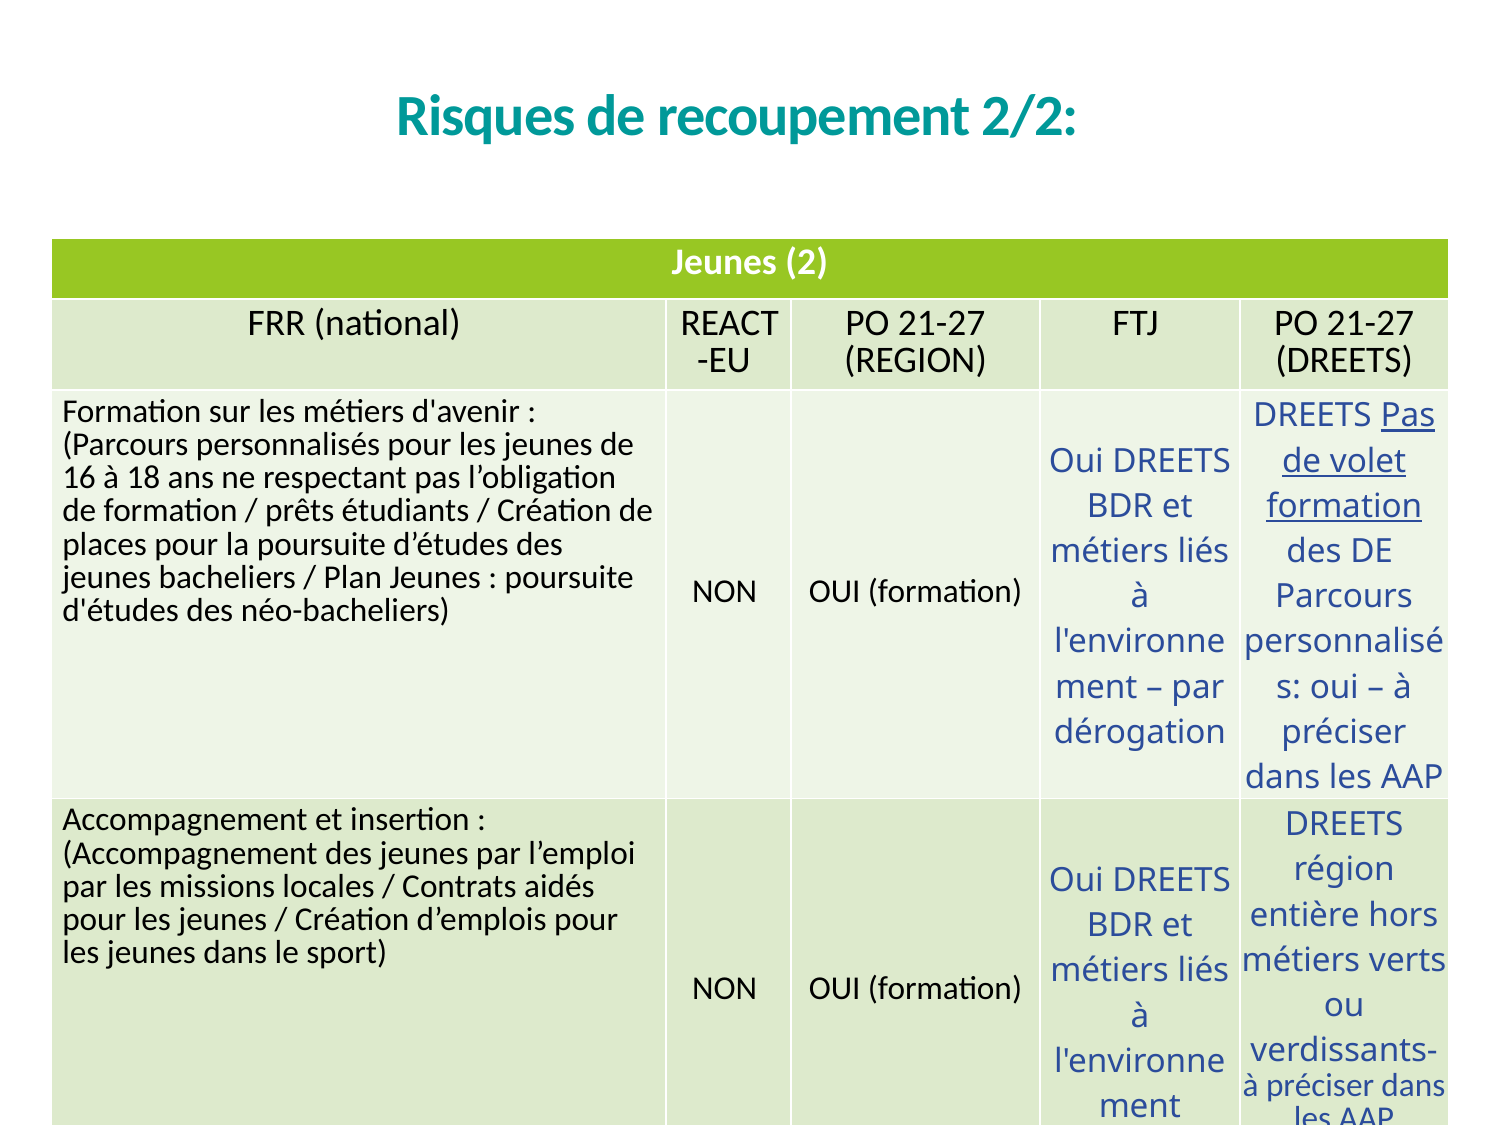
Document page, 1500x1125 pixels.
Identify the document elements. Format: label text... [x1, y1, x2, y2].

table_cell DREETS Pas de volet formation des DE Parcours personnalisés: oui – à préciser dans les AAP [1241, 391, 1448, 798]
table_cell DREETS région entière hors métiers verts ou verdissants- à préciser dans les AAP [1241, 799, 1448, 1125]
table_cell Accompagnement et insertion : (Accompagnement des jeunes par l’emploi par les missions locales / Contrats aidés pour les jeunes / Création d’emplois pour les jeunes dans le sport) [52, 799, 665, 1125]
title Risques de recoupement 2/2: [103, 38, 1397, 237]
table_cell NON [667, 799, 790, 1125]
table_cell FRR (national) [52, 300, 665, 389]
table_cell NON [667, 391, 790, 798]
table_cell REACT-EU [667, 300, 790, 389]
table_header Jeunes (2) [52, 239, 1448, 298]
table_cell OUI (formation) [792, 799, 1039, 1125]
table_cell Oui DREETS BDR et métiers liés à l'environnement [1041, 799, 1239, 1125]
table_cell OUI (formation) [792, 391, 1039, 798]
slide_number 91 [1074, 1042, 1425, 1103]
table_cell FTJ [1041, 300, 1239, 389]
table_cell PO 21-27 (DREETS) [1241, 300, 1448, 389]
table_cell PO 21-27 (REGION) [792, 300, 1039, 389]
table_cell Formation sur les métiers d'avenir : (Parcours personnalisés pour les jeunes de 16 à 18 ans ne respectant pas l’obligation de formation / prêts étudiants / Création de places pour la poursuite d’études des jeunes bacheliers / Plan Jeunes : poursuite d'études des néo-bacheliers) [52, 391, 665, 798]
table_cell Oui DREETS BDR et métiers liés à l'environnement – par dérogation [1041, 391, 1239, 798]
